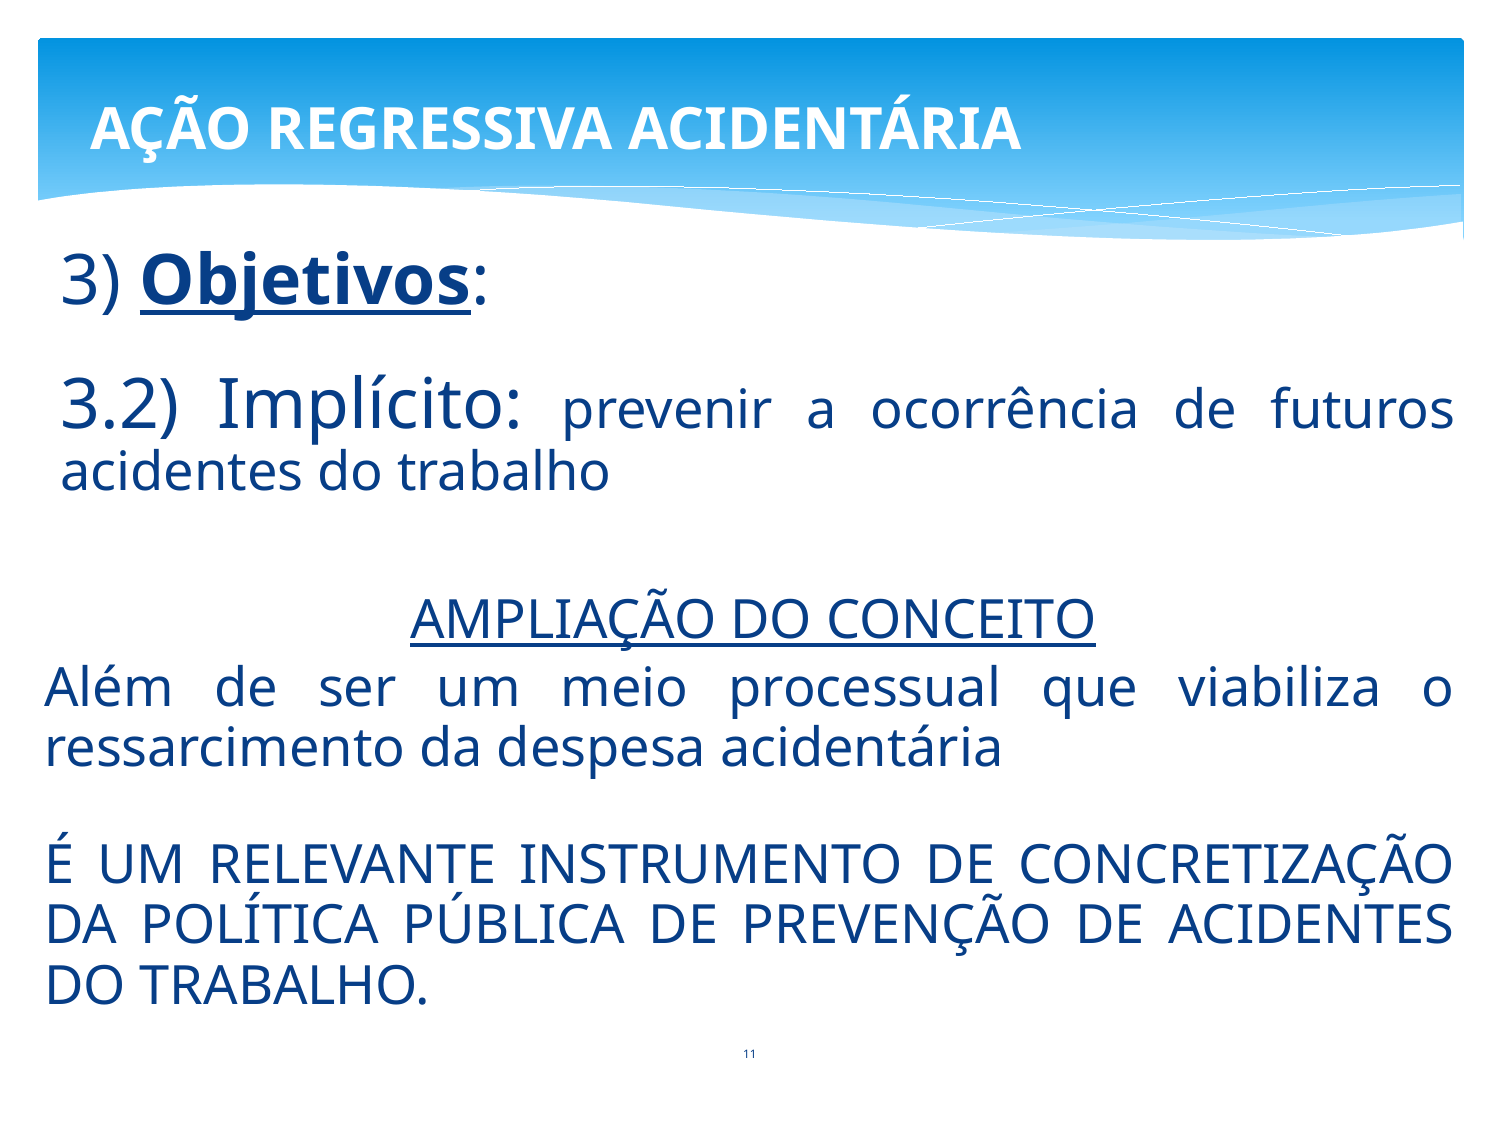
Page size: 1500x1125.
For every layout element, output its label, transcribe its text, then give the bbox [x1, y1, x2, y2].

title AÇÃO REGRESSIVA ACIDENTÁRIA [75, 55, 1425, 197]
list 3) Objetivos: 3.2) Implícito: prevenir a ocorrência de futuros acidentes do trabalho AMPLIAÇÃO DO CONCEITO Além de ser um meio processual que viabiliza o ressarcimento da despesa acidentária É UM RELEVANTE INSTRUMENTO DE CONCRETIZAÇÃO DA POLÍTICA PÚBLICA DE PREVENÇÃO DE ACIDENTES DO TRABALHO. [29, 236, 1471, 1028]
slide_number 11 [654, 1025, 846, 1086]
